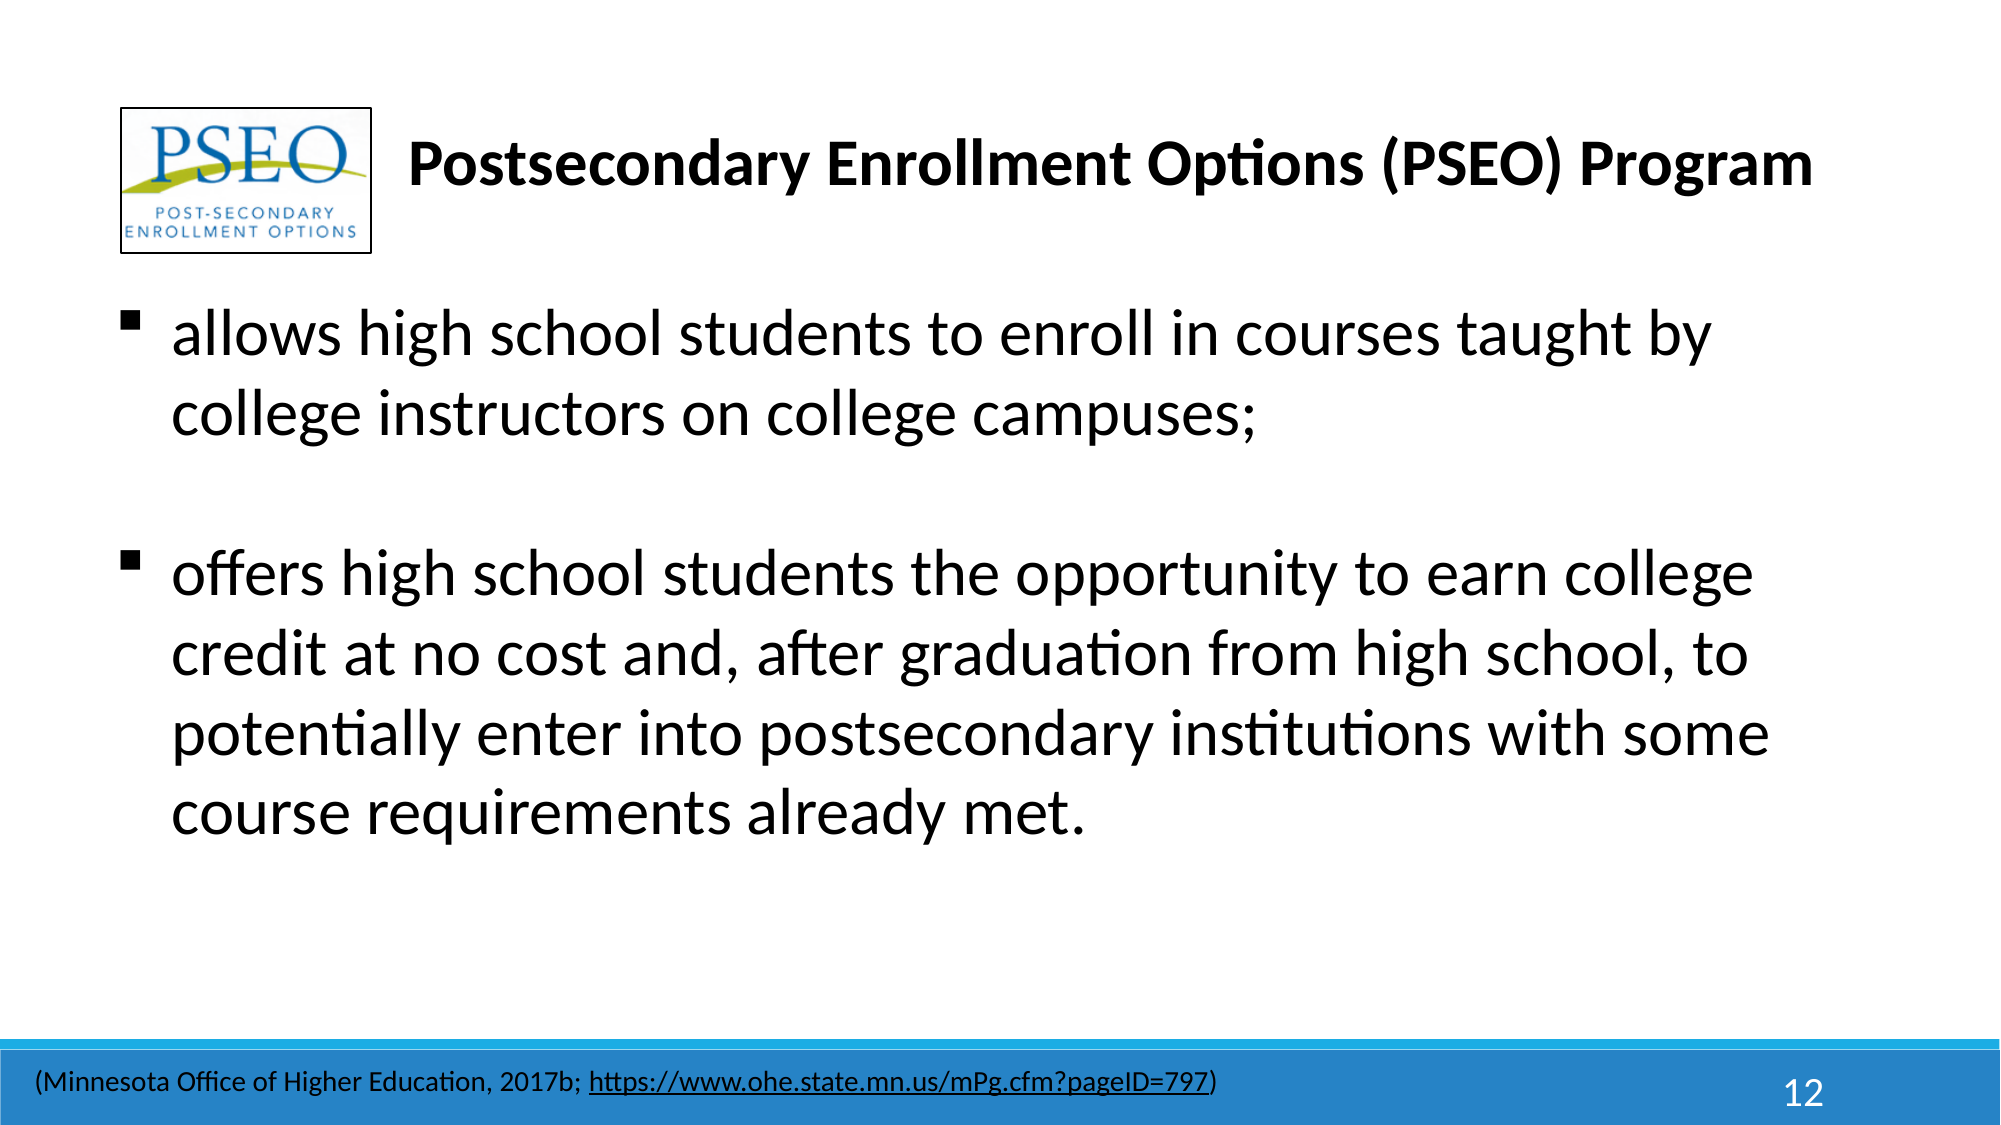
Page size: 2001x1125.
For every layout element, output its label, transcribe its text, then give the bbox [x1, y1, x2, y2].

text_box (Minnesota Office of Higher Education, 2017b; https://www.ohe.state.mn.us/mPg.cfm?pageID=797) [19, 1054, 1459, 1105]
text_box Postsecondary Enrollment Options (PSEO) Program allows high school students to enroll in courses taught by college instructors on college campuses; offers high school students the opportunity to earn college credit at no cost and, after graduation from high school, to potentially enter into postsecondary institutions with some course requirements already met. [100, 111, 1900, 856]
slide_number 12 [1624, 1059, 1840, 1120]
picture [121, 108, 370, 253]
